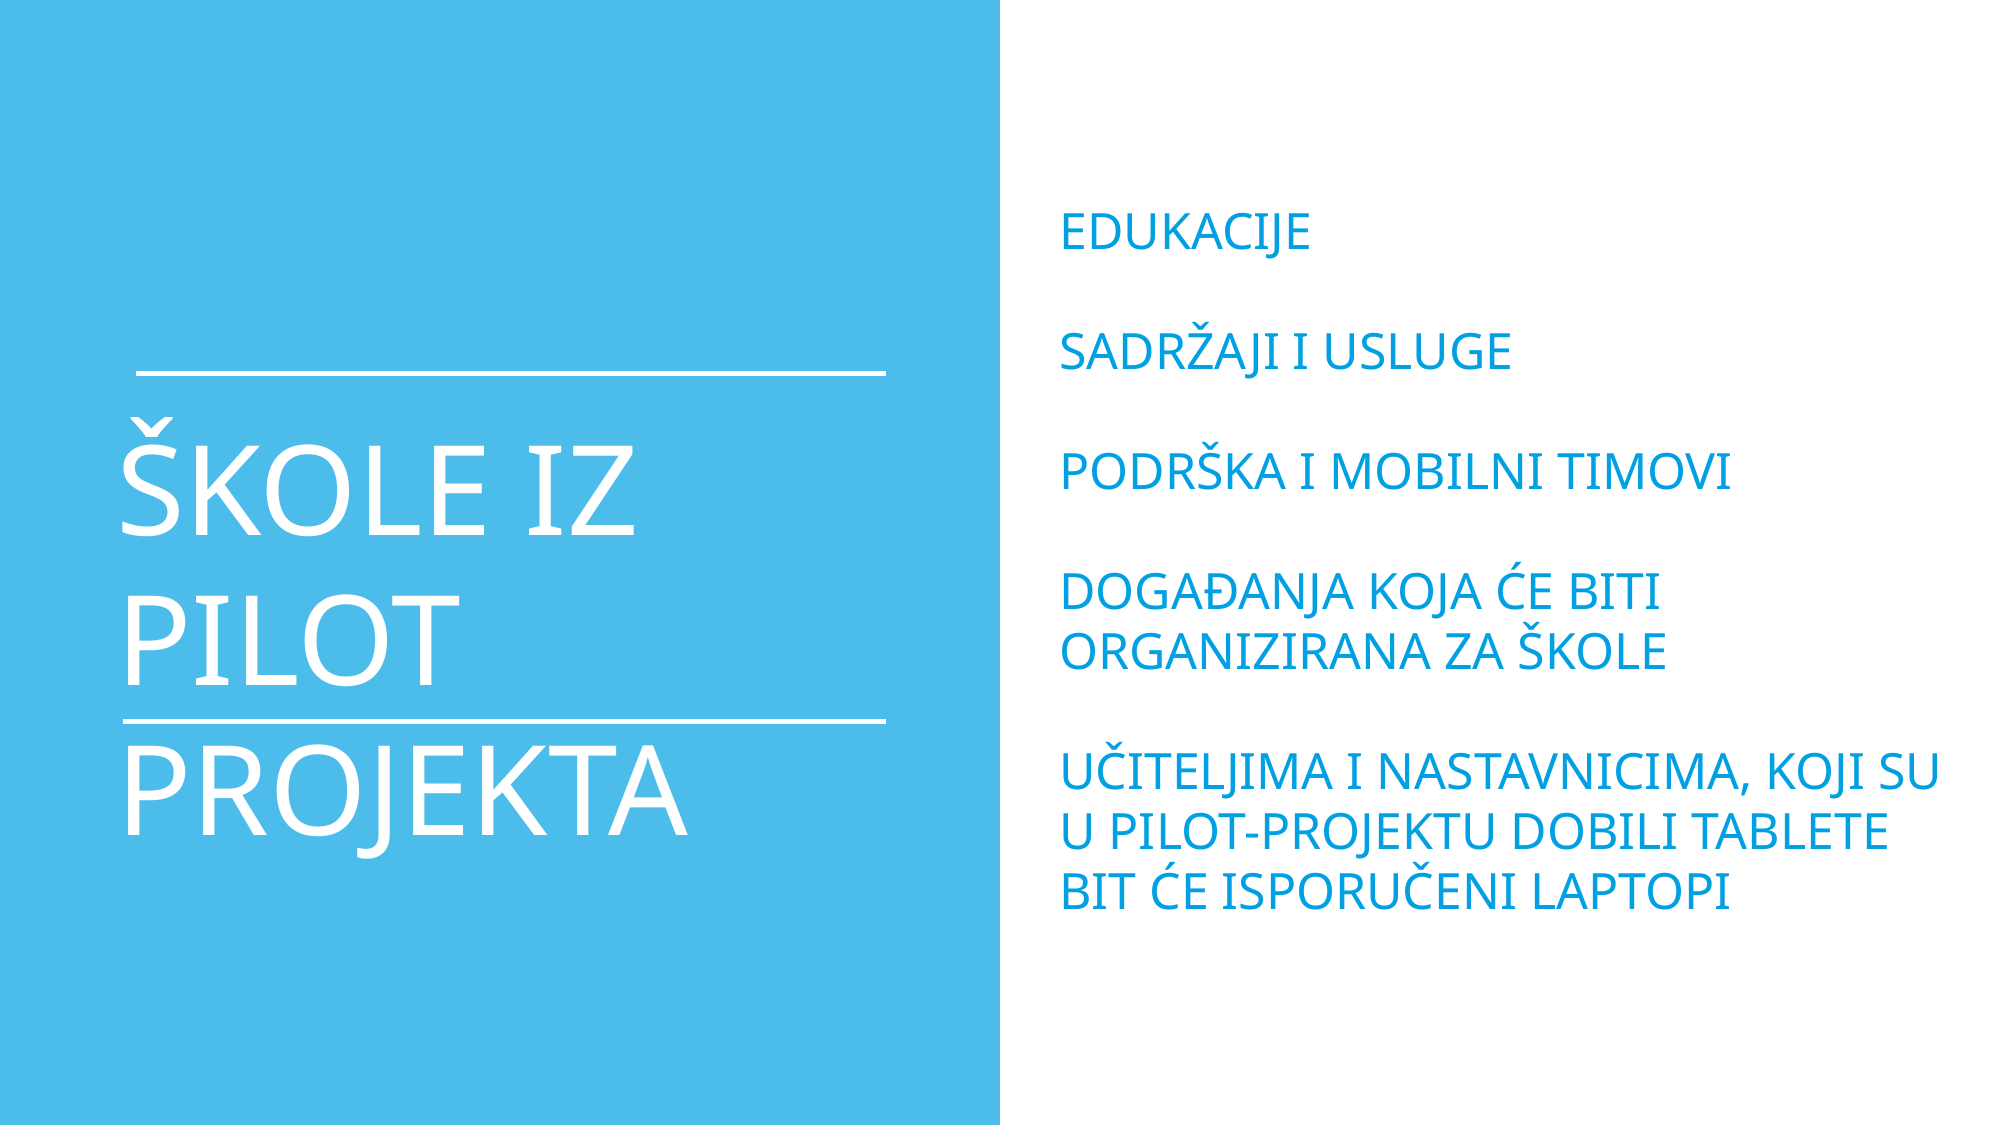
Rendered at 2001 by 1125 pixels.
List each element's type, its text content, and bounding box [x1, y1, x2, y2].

text_box ŠKOLE IZ PILOT PROJEKTA [101, 403, 944, 869]
text_box [0, 0, 1000, 1125]
text_box EDUKACIJE SADRŽAJI I USLUGE PODRŠKA I MOBILNI TIMOVI DOGAĐANJA KOJA ĆE BITI ORGANIZIRANA ZA ŠKOLE UČITELJIMA I NASTAVNICIMA, KOJI SU U PILOT-PROJEKTU DOBILI TABLETE BIT ĆE ISPORUČENI LAPTOPI [1044, 132, 1966, 973]
